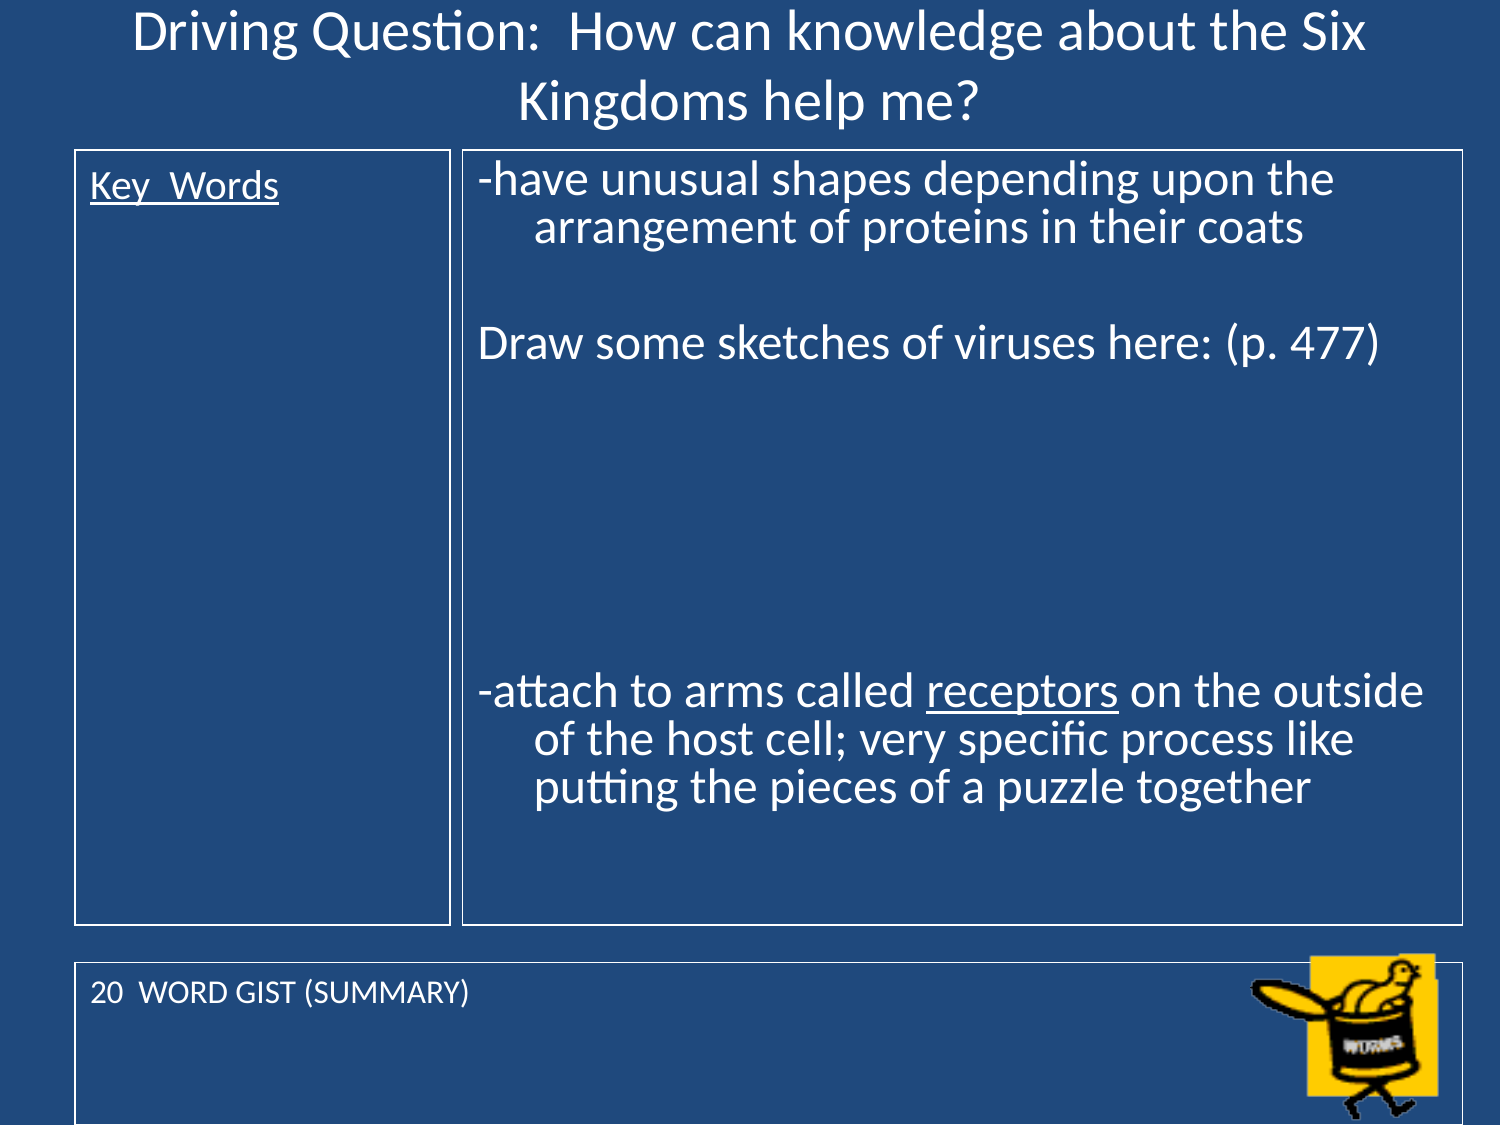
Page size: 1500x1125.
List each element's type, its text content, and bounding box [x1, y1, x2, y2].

list -have unusual shapes depending upon the arrangement of proteins in their coats Draw some sketches of viruses here: (p. 477) -attach to arms called receptors on the outside of the host cell; very specific process like putting the pieces of a puzzle together [462, 149, 1463, 926]
list 20 WORD GIST (SUMMARY) [74, 962, 1244, 1125]
list 20 WORD GIST (SUMMARY) [1454, 962, 1463, 1125]
list Key Words [74, 149, 451, 926]
title Driving Question: How can knowledge about the Six Kingdoms help me? [74, 0, 1426, 126]
picture [1249, 924, 1451, 1125]
